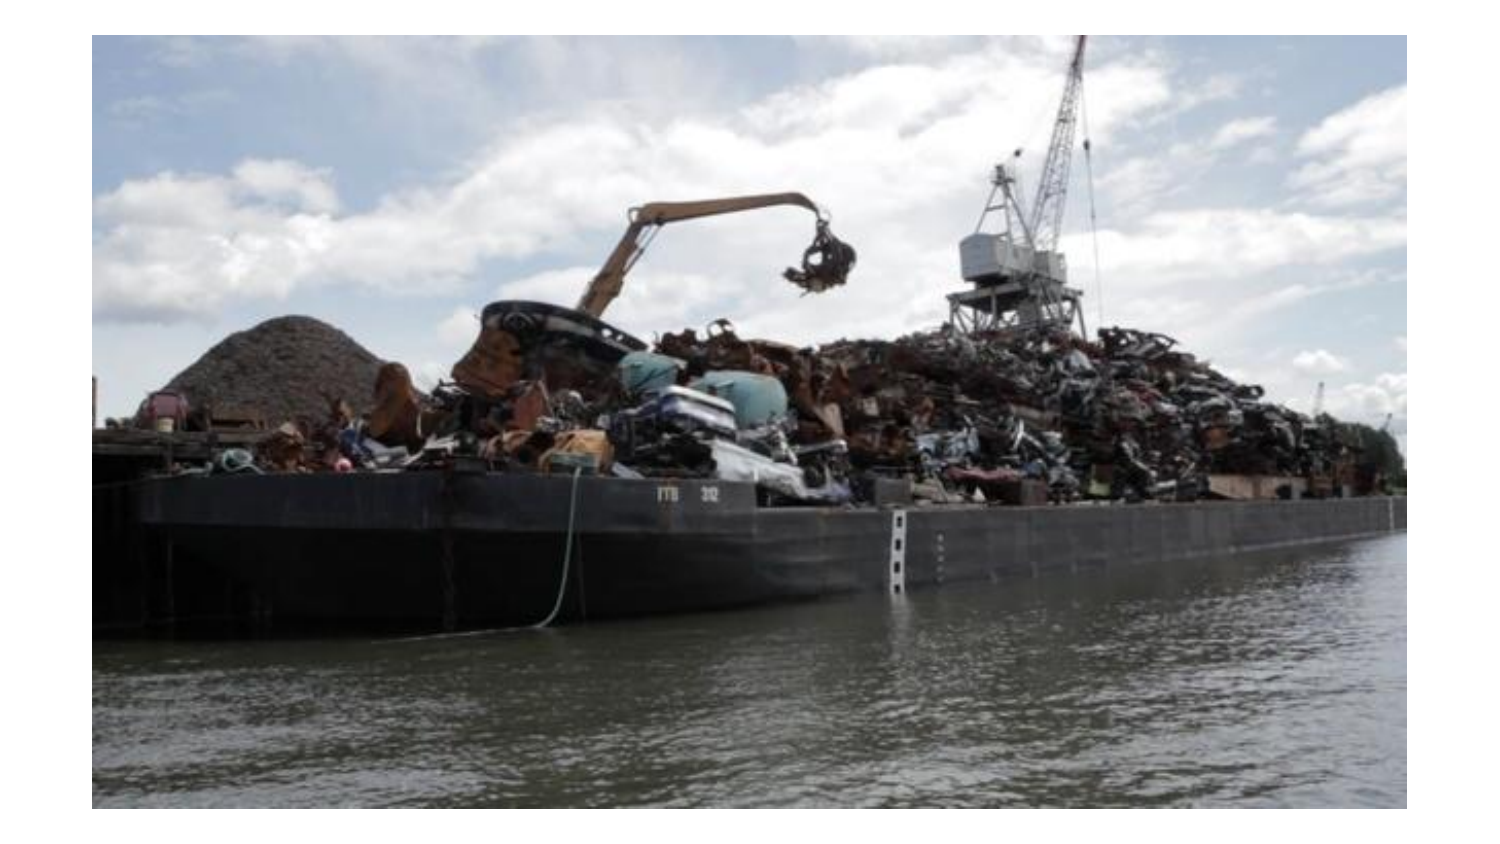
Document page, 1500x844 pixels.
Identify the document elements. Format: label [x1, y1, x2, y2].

picture [92, 34, 1408, 809]
